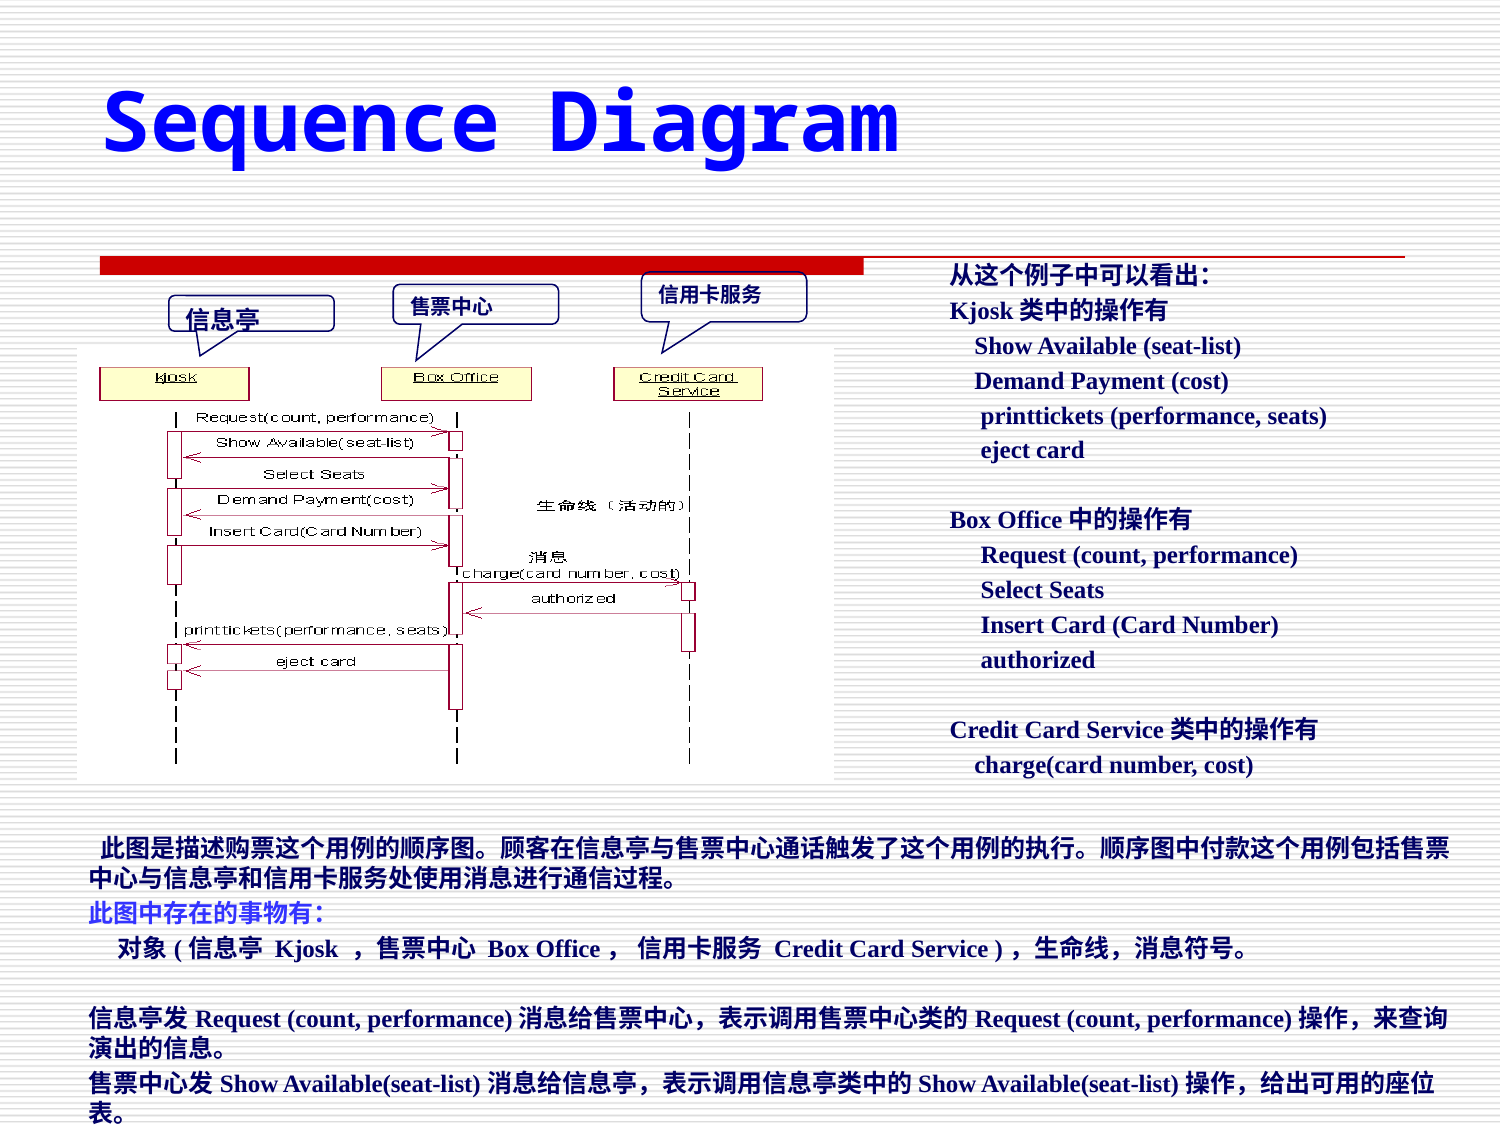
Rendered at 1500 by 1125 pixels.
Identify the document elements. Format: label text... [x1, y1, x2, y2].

picture [0, 0, 1500, 1125]
text_box 信息亭 [168, 295, 335, 345]
text_box 售票中心 [393, 284, 559, 345]
text_box Sequence Diagram [85, 60, 1371, 176]
text_box 信用卡服务 [641, 271, 807, 345]
text_box 此图是描述购票这个用例的顺序图。顾客在信息亭与售票中心通话触发了这个用例的执行。顺序图中付款这个用例包括售票中心与信息亭和信用卡服务处使用消息进行通信过程。 此图中存在的事物有： 对象(信息亭 Kjosk ，售票中心 Box Office， 信用卡服务 Credit Card Service )，生命线，消息符号。 信息亭发Request (count, performance)消息给售票中心，表示调用售票中心类的Request (count, performance)操作，来查询演出的信息。 售票中心发Show Available(seat-list)消息给信息亭，表示调用信息亭类中的Show Available(seat-list)操作，给出可用的座位表。 [74, 825, 1480, 1125]
text_box 从这个例子中可以看出： Kjosk类中的操作有 Show Available (seat-list) Demand Payment (cost) printtickets (performance, seats) eject card Box Office中的操作有 Request (count, performance) Select Seats Insert Card (Card Number) authorized Credit Card Service类中的操作有 charge(card number, cost) [934, 251, 1496, 760]
